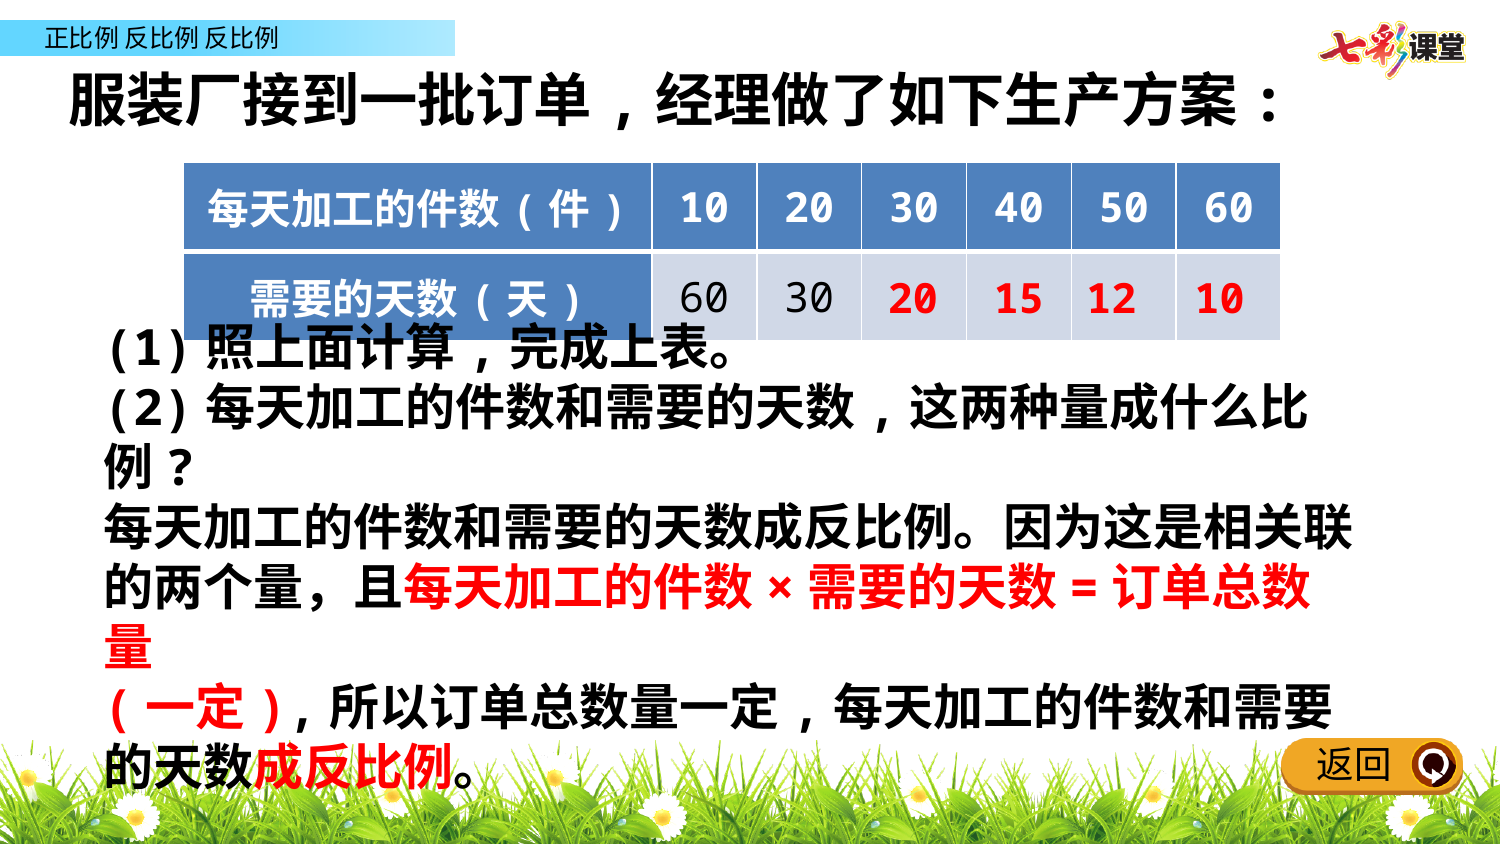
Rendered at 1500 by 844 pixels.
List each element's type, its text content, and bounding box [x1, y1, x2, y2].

picture [0, 740, 1500, 844]
picture [1316, 20, 1468, 80]
table_header 40 [967, 163, 1071, 249]
text_box 10 [1179, 264, 1260, 330]
table_cell [1177, 254, 1280, 308]
table_header 每天加工的件数(件) [184, 163, 651, 249]
text_box 12 [1071, 264, 1152, 330]
text_box 15 [979, 264, 1059, 330]
table_cell 60 [653, 254, 756, 308]
table_header 60 [1177, 163, 1280, 249]
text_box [1281, 733, 1464, 795]
table_cell 需要的天数(天) [184, 254, 651, 308]
table_header 10 [653, 163, 756, 249]
table_cell [1072, 254, 1175, 308]
text_box (1)照上面计算,完成上表。 (2)每天加工的件数和需要的天数,这两种量成什么比例? 每天加工的件数和需要的天数成反比例。因为这是相关联的两个量，且每天加工的件数×需要的天数=订单总数量 (一定),所以订单总数量一定,每天加工的件数和需要的天数成反比例。 [88, 308, 1376, 804]
table_cell [967, 254, 1071, 308]
table_cell [862, 254, 966, 308]
text_box 20 [873, 264, 953, 330]
table_header 30 [862, 163, 966, 249]
text_box 服装厂接到一批订单,经理做了如下生产方案: [53, 56, 1335, 141]
table_header 50 [1072, 163, 1175, 249]
table_cell 30 [758, 254, 861, 308]
table_header 20 [758, 163, 861, 249]
